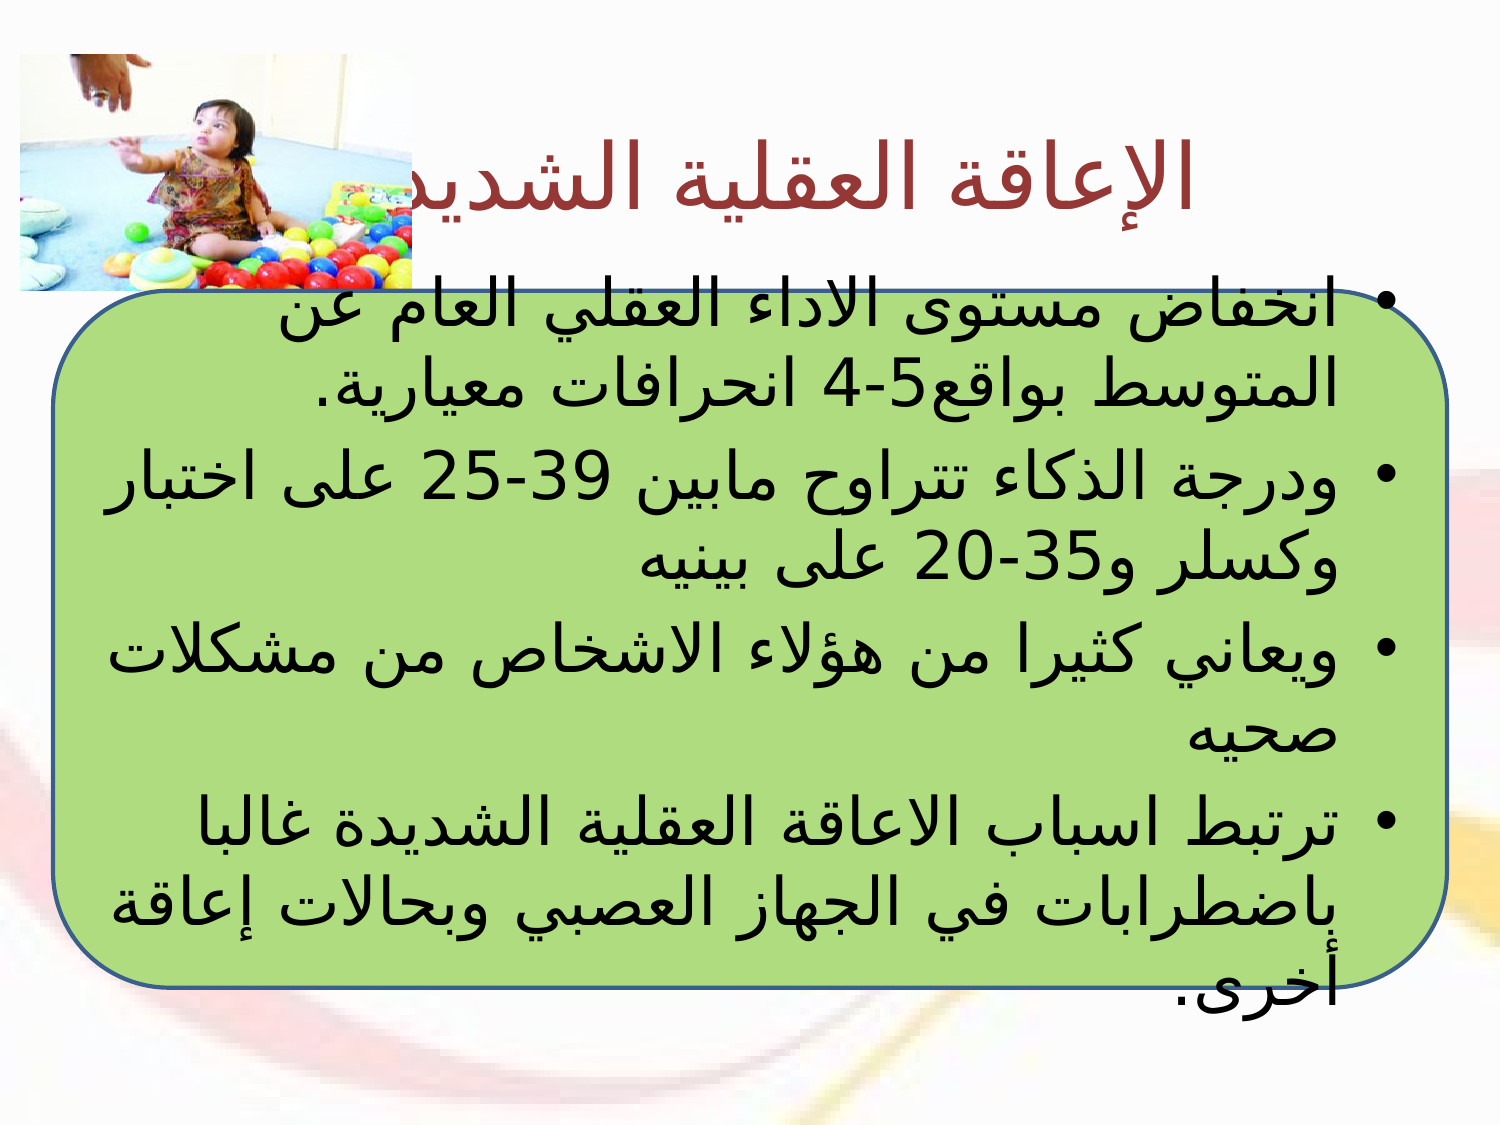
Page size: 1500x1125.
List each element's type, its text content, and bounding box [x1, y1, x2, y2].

text_box انخفاض مستوى الاداء العقلي العام عن المتوسط بواقع5-4 انحرافات معيارية. ودرجة الذكاء تتراوح مابين 39-25 على اختبار وكسلر و35-20 على بينيه ويعاني كثيرا من هؤلاء الاشخاص من مشكلات صحيه ترتبط اسباب الاعاقة العقلية الشديدة غالبا باضطرابات في الجهاز العصبي وبحالات إعاقة أخرى. [50, 288, 1450, 990]
title الإعاقة العقلية الشديدة [418, 78, 1447, 267]
picture [0, 0, 1500, 1125]
